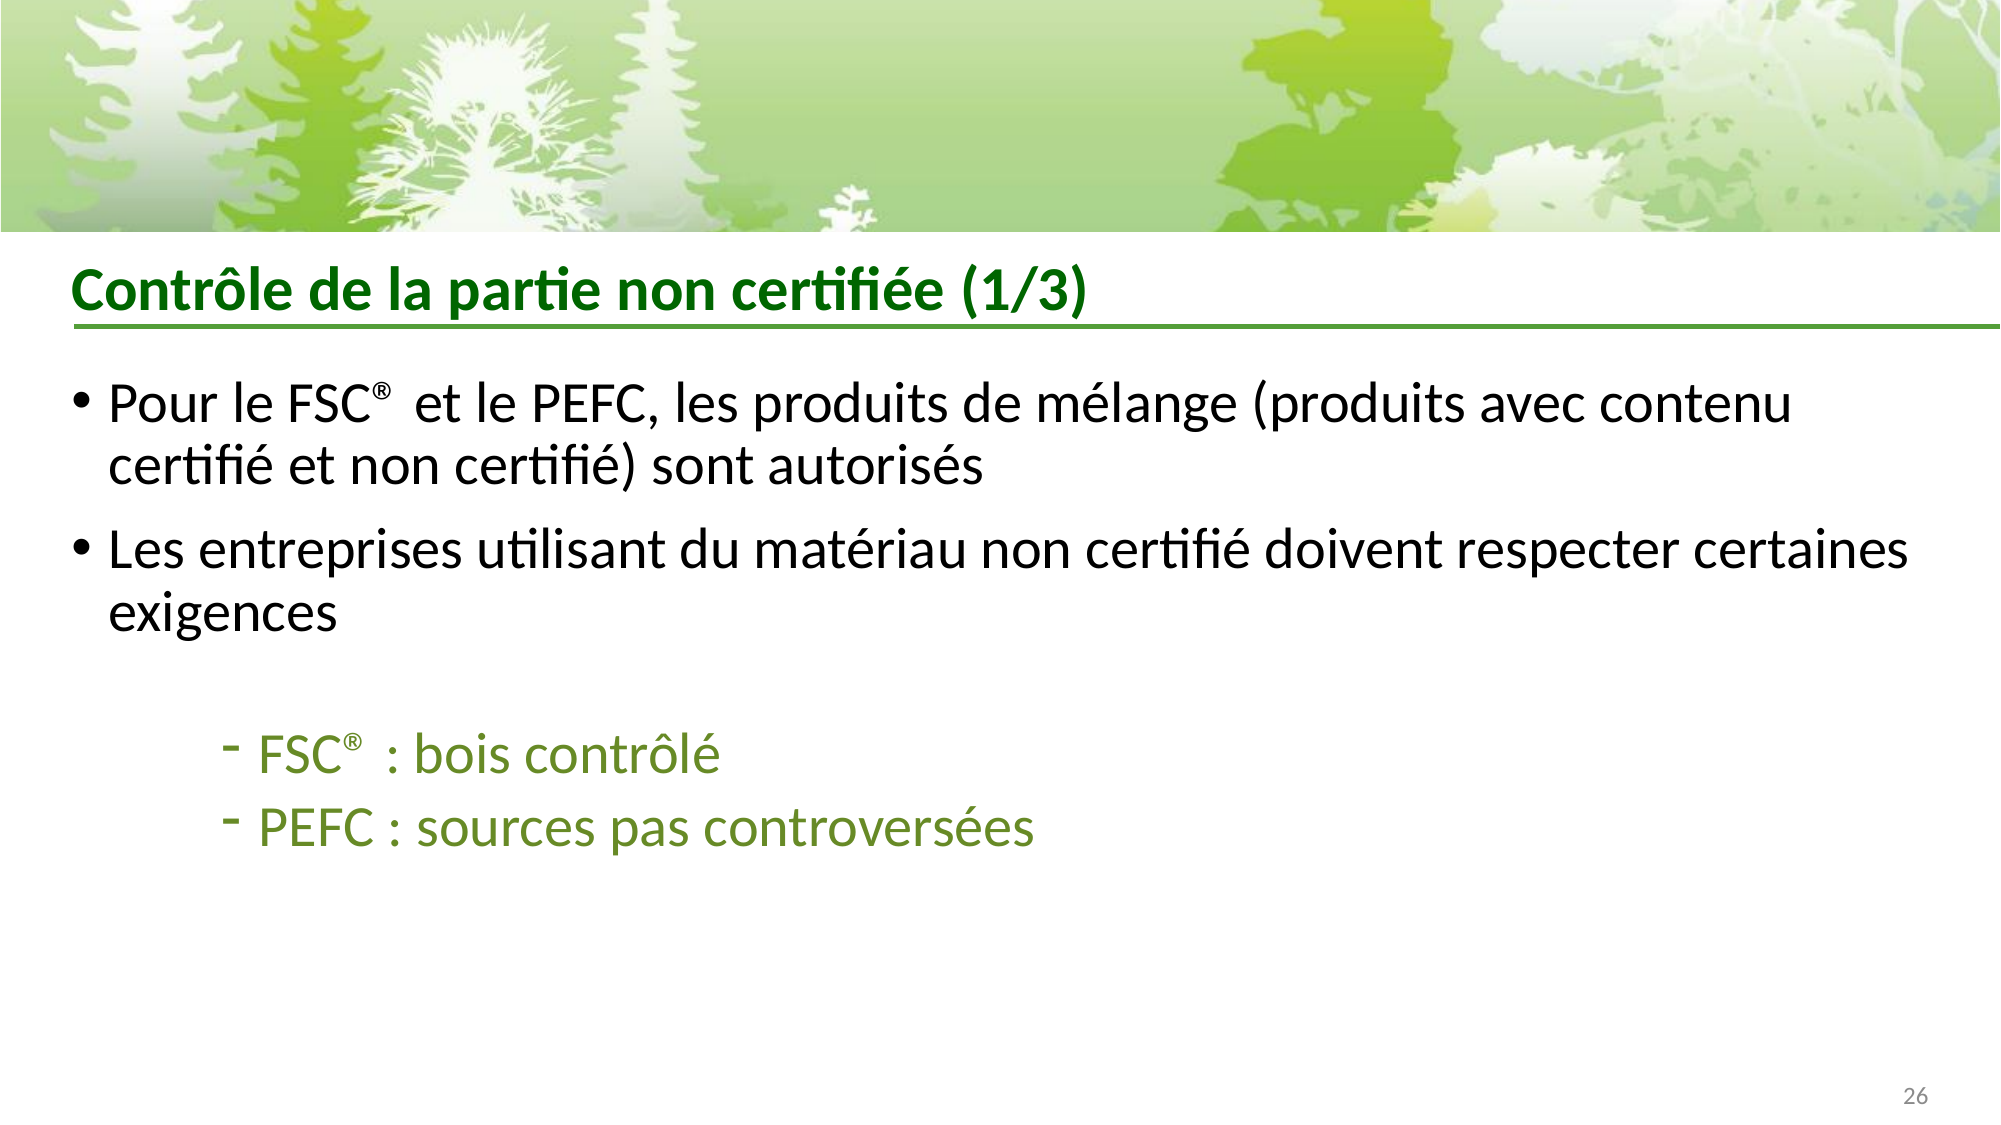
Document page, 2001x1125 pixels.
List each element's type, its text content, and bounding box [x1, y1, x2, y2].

list Pour le FSC® et le PEFC, les produits de mélange (produits avec contenu certifié et non certifié) sont autorisés Les entreprises utilisant du matériau non certifié doivent respecter certaines exigences FSC® : bois contrôlé PEFC : sources pas controversées [56, 364, 1944, 1066]
title Contrôle de la partie non certifiée (1/3) [56, 181, 1782, 364]
picture [0, 0, 2000, 232]
slide_number 26 [1493, 1065, 1944, 1125]
